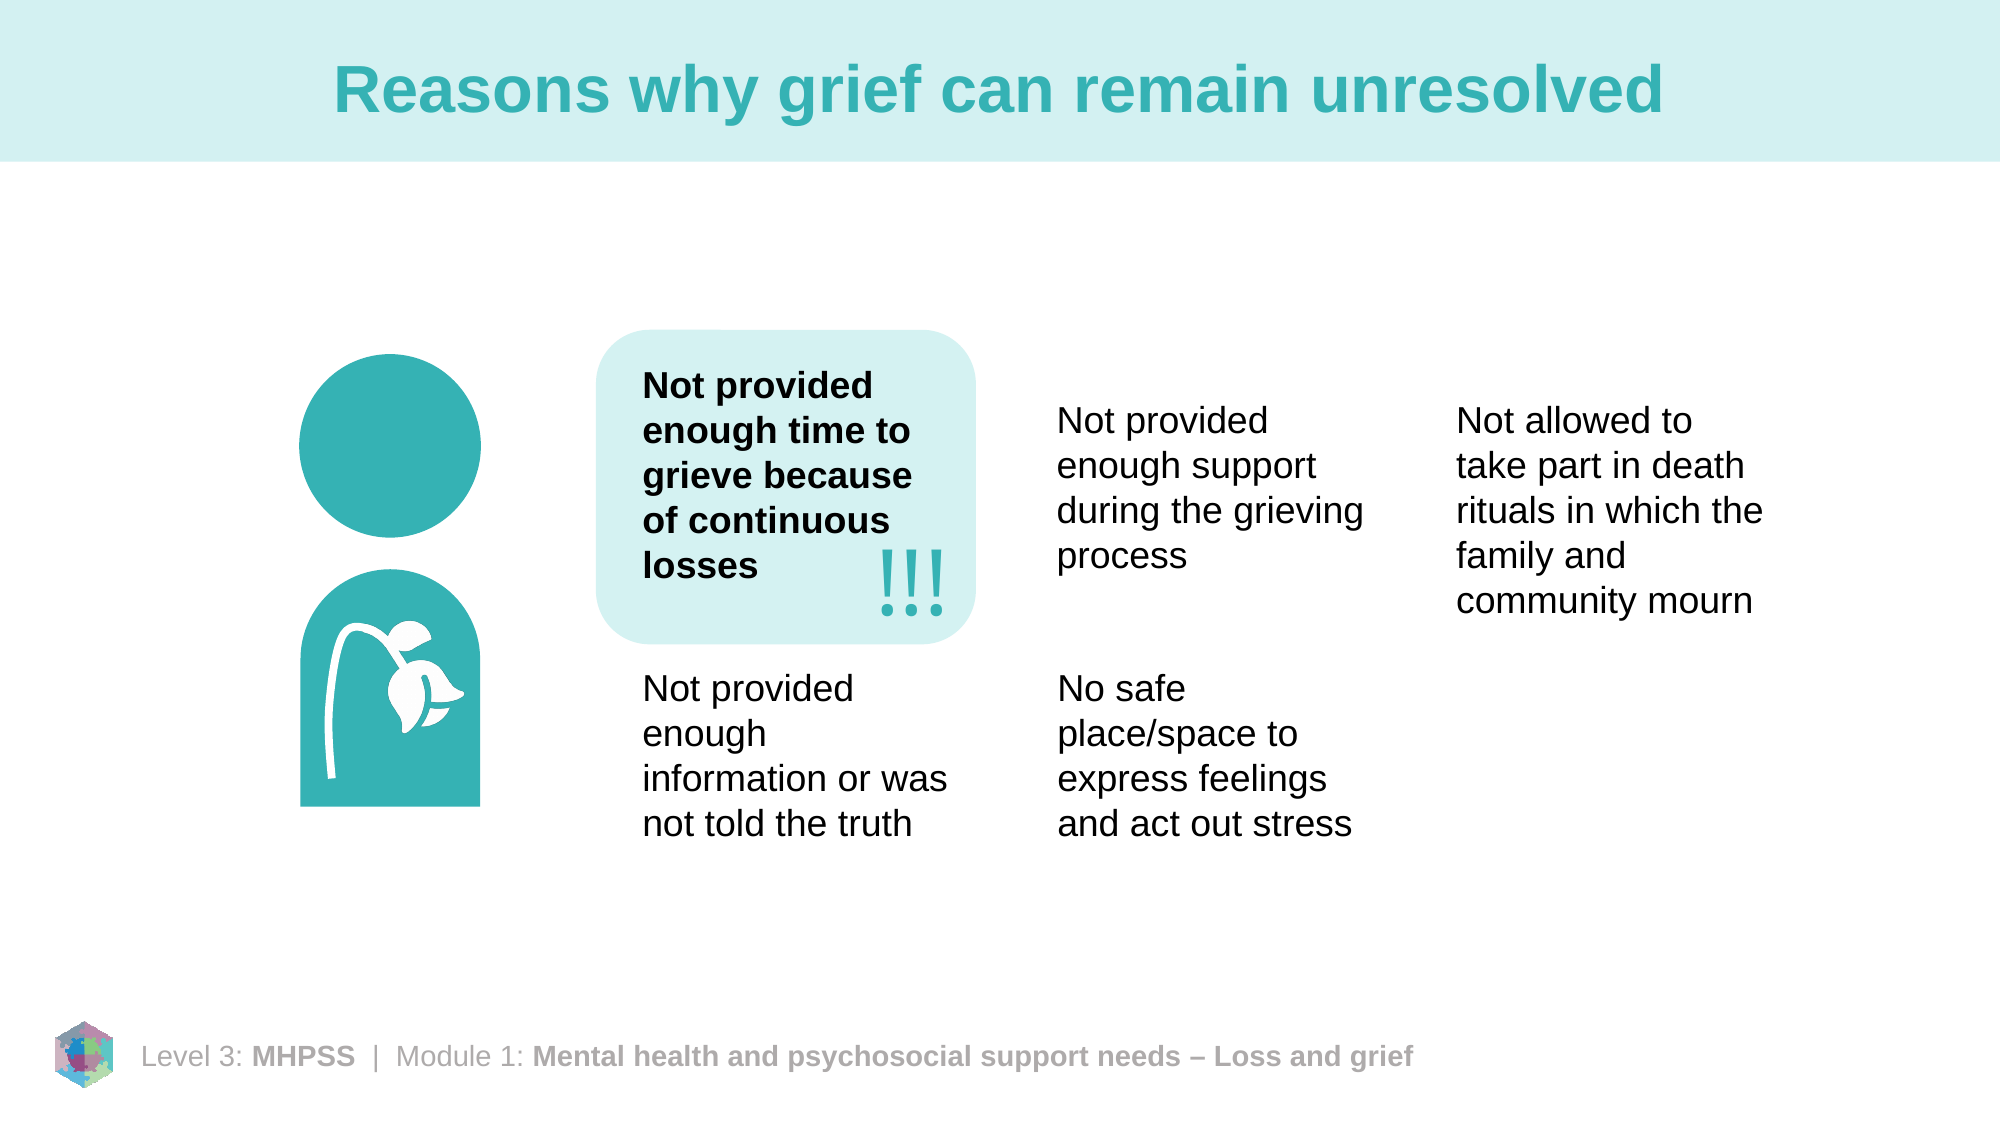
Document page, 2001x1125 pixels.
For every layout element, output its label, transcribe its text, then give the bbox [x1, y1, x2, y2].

title Reasons why grief can remain unresolved [137, 19, 1863, 163]
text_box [298, 353, 482, 807]
text_box No safe place/space to express feelings and act out stress [1042, 656, 1389, 852]
text_box Not provided enough information or was not told the truth [627, 656, 974, 852]
text_box !!! [849, 515, 975, 641]
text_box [306, 568, 508, 779]
text_box [595, 329, 967, 645]
picture [55, 1021, 113, 1088]
text_box Not provided enough time to grieve because of continuous losses [627, 353, 974, 594]
text_box Not allowed to take part in death rituals in which the family and community mourn [1441, 389, 1788, 629]
text_box Not provided enough support during the grieving process [1041, 389, 1388, 584]
